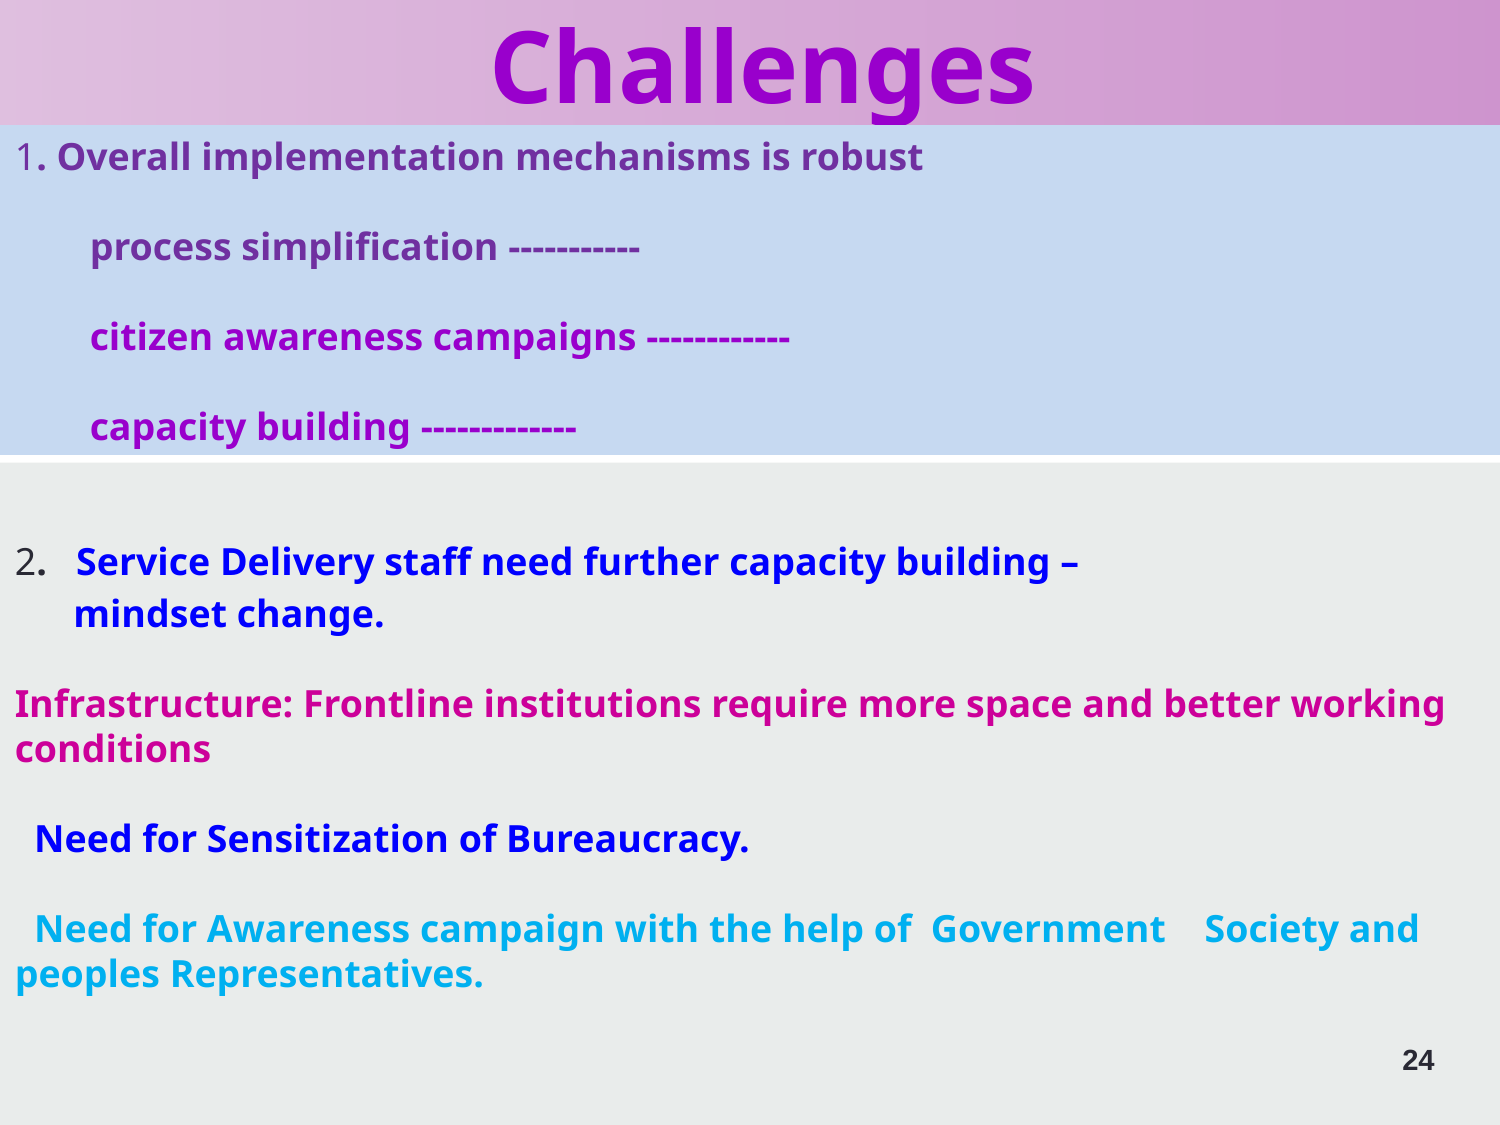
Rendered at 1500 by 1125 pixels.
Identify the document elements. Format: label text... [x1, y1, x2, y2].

text_box Challenges [0, 0, 1500, 125]
text_box 2. Service Delivery staff need further capacity building – mindset change. Infrastructure: Frontline institutions require more space and better working conditions Need for Sensitization of Bureaucracy. Need for Awareness campaign with the help of Government Society and peoples Representatives. [0, 462, 1500, 1125]
text_box 24 [1387, 1025, 1463, 1092]
text_box 1. Overall implementation mechanisms is robust process simplification ----------- citizen awareness campaigns ------------ capacity building ------------- [0, 125, 1500, 455]
